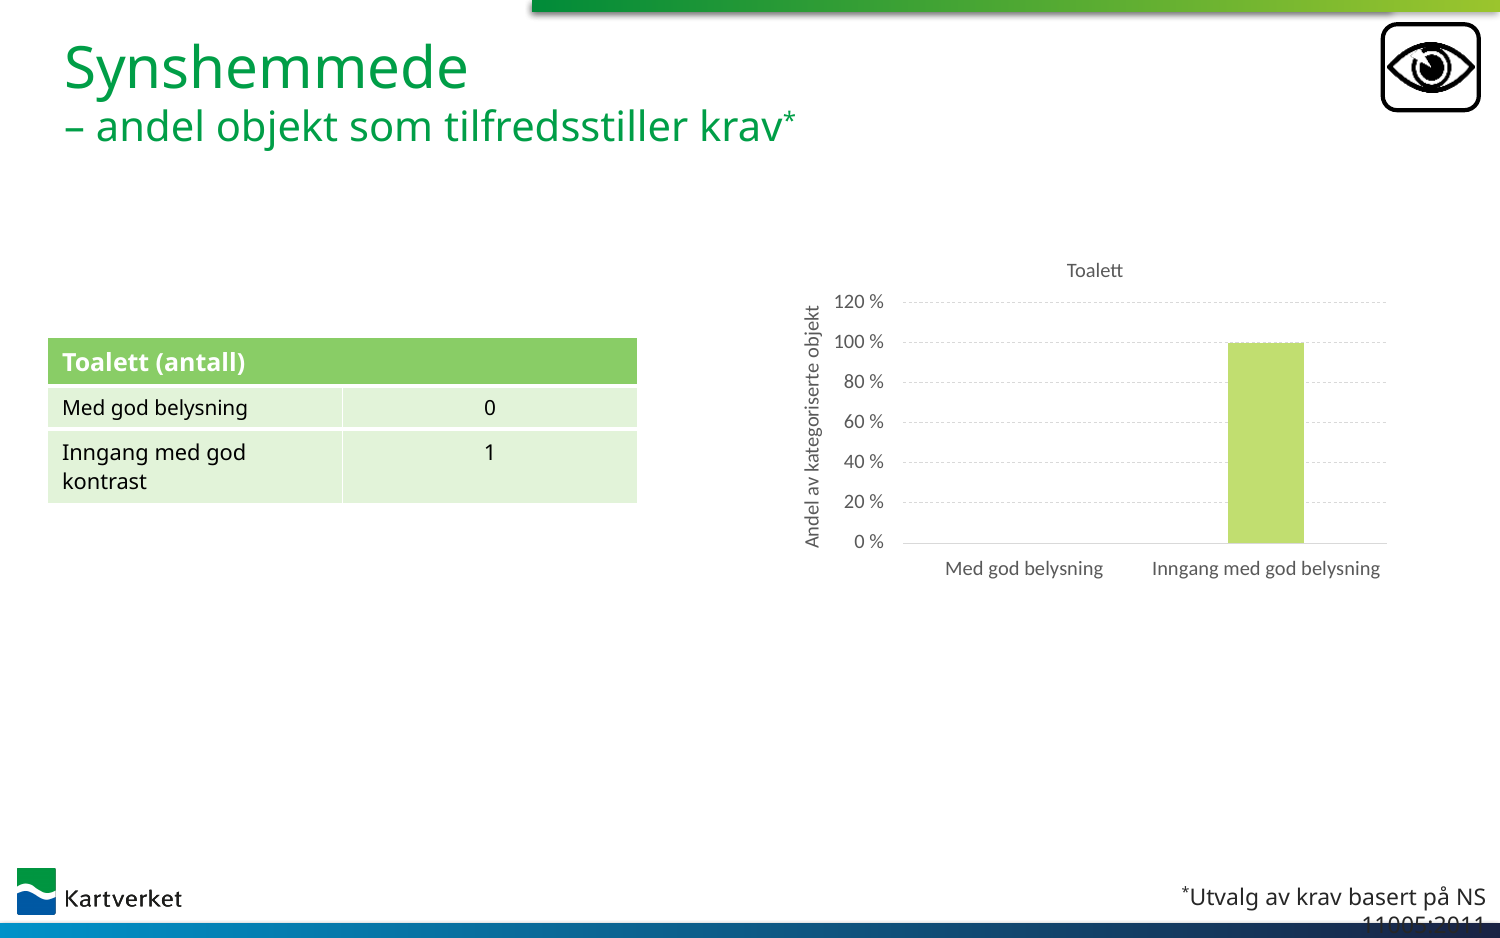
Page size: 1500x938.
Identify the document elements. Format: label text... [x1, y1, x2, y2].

text_box Synshemmede – andel objekt som tilfredsstiller krav* [49, 24, 1431, 158]
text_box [1382, 24, 1480, 111]
text_box *Utvalg av krav basert på NS 11005:2011 [1068, 873, 1500, 938]
table_cell Med god belysning [48, 388, 342, 427]
table_header Toalett (antall) [48, 338, 637, 384]
table_cell Inngang med god kontrast [48, 431, 342, 503]
table_cell 0 [343, 388, 637, 427]
table_cell 1 [343, 431, 637, 503]
picture [791, 249, 1400, 589]
